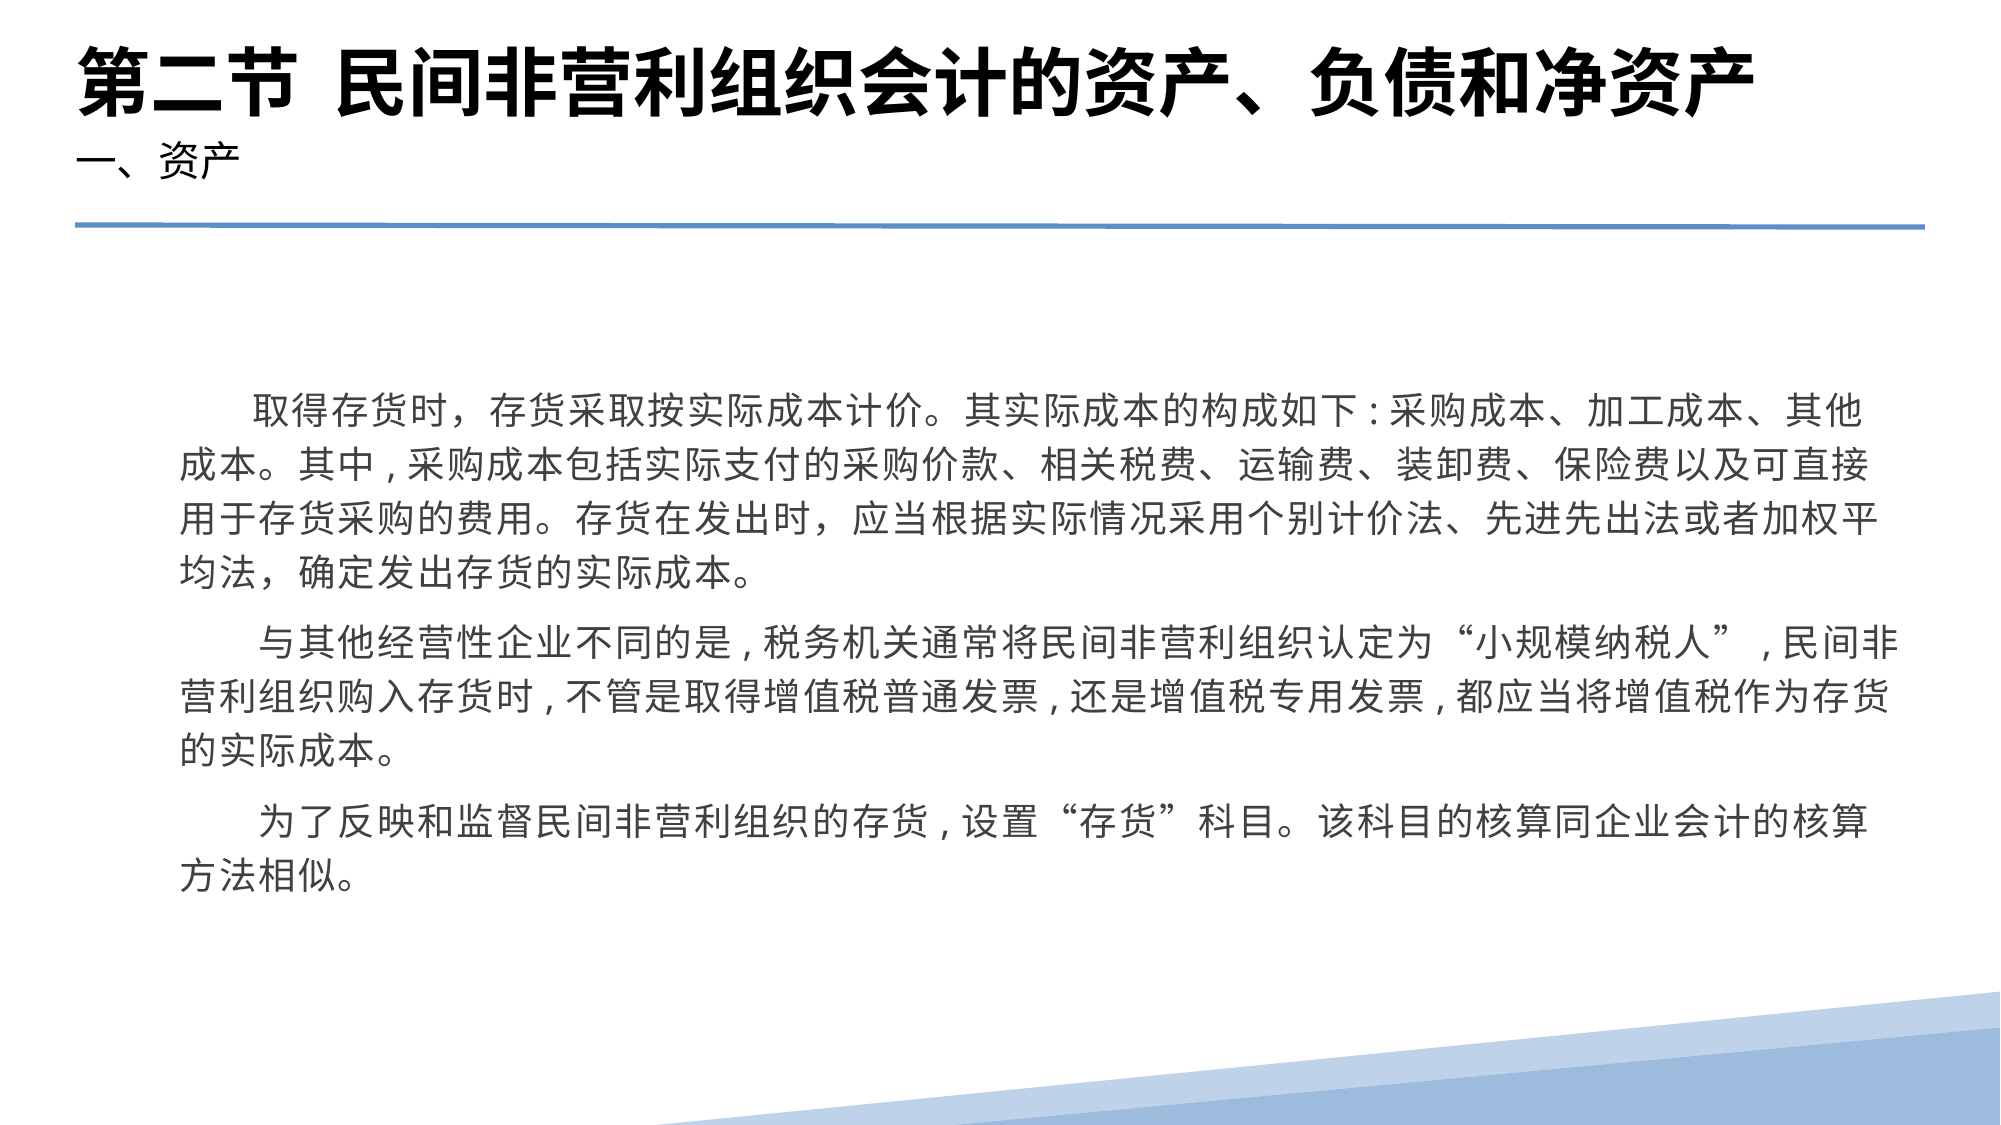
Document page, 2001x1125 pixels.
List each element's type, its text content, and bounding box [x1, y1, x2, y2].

text_box 取得存货时，存货采取按实际成本计价。其实际成本的构成如下:采购成本、加工成本、其他成本。其中,采购成本包括实际支付的采购价款、相关税费、运输费、装卸费、保险费以及可直接用于存货采购的费用。存货在发出时，应当根据实际情况采用个别计价法、先进先出法或者加权平均法，确定发出存货的实际成本。 与其他经营性企业不同的是,税务机关通常将民间非营利组织认定为“小规模纳税人”,民间非营利组织购入存货时,不管是取得增值税普通发票,还是增值税专用发票,都应当将增值税作为存货的实际成本。 为了反映和监督民间非营利组织的存货,设置“存货”科目。该科目的核算同企业会计的核算方法相似。 [169, 255, 1914, 1019]
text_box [656, 991, 2000, 1125]
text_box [74, 224, 1925, 228]
text_box 第二节 民间非营利组织会计的资产、负债和净资产 [75, 24, 1925, 124]
text_box 一、资产 [75, 124, 1925, 200]
